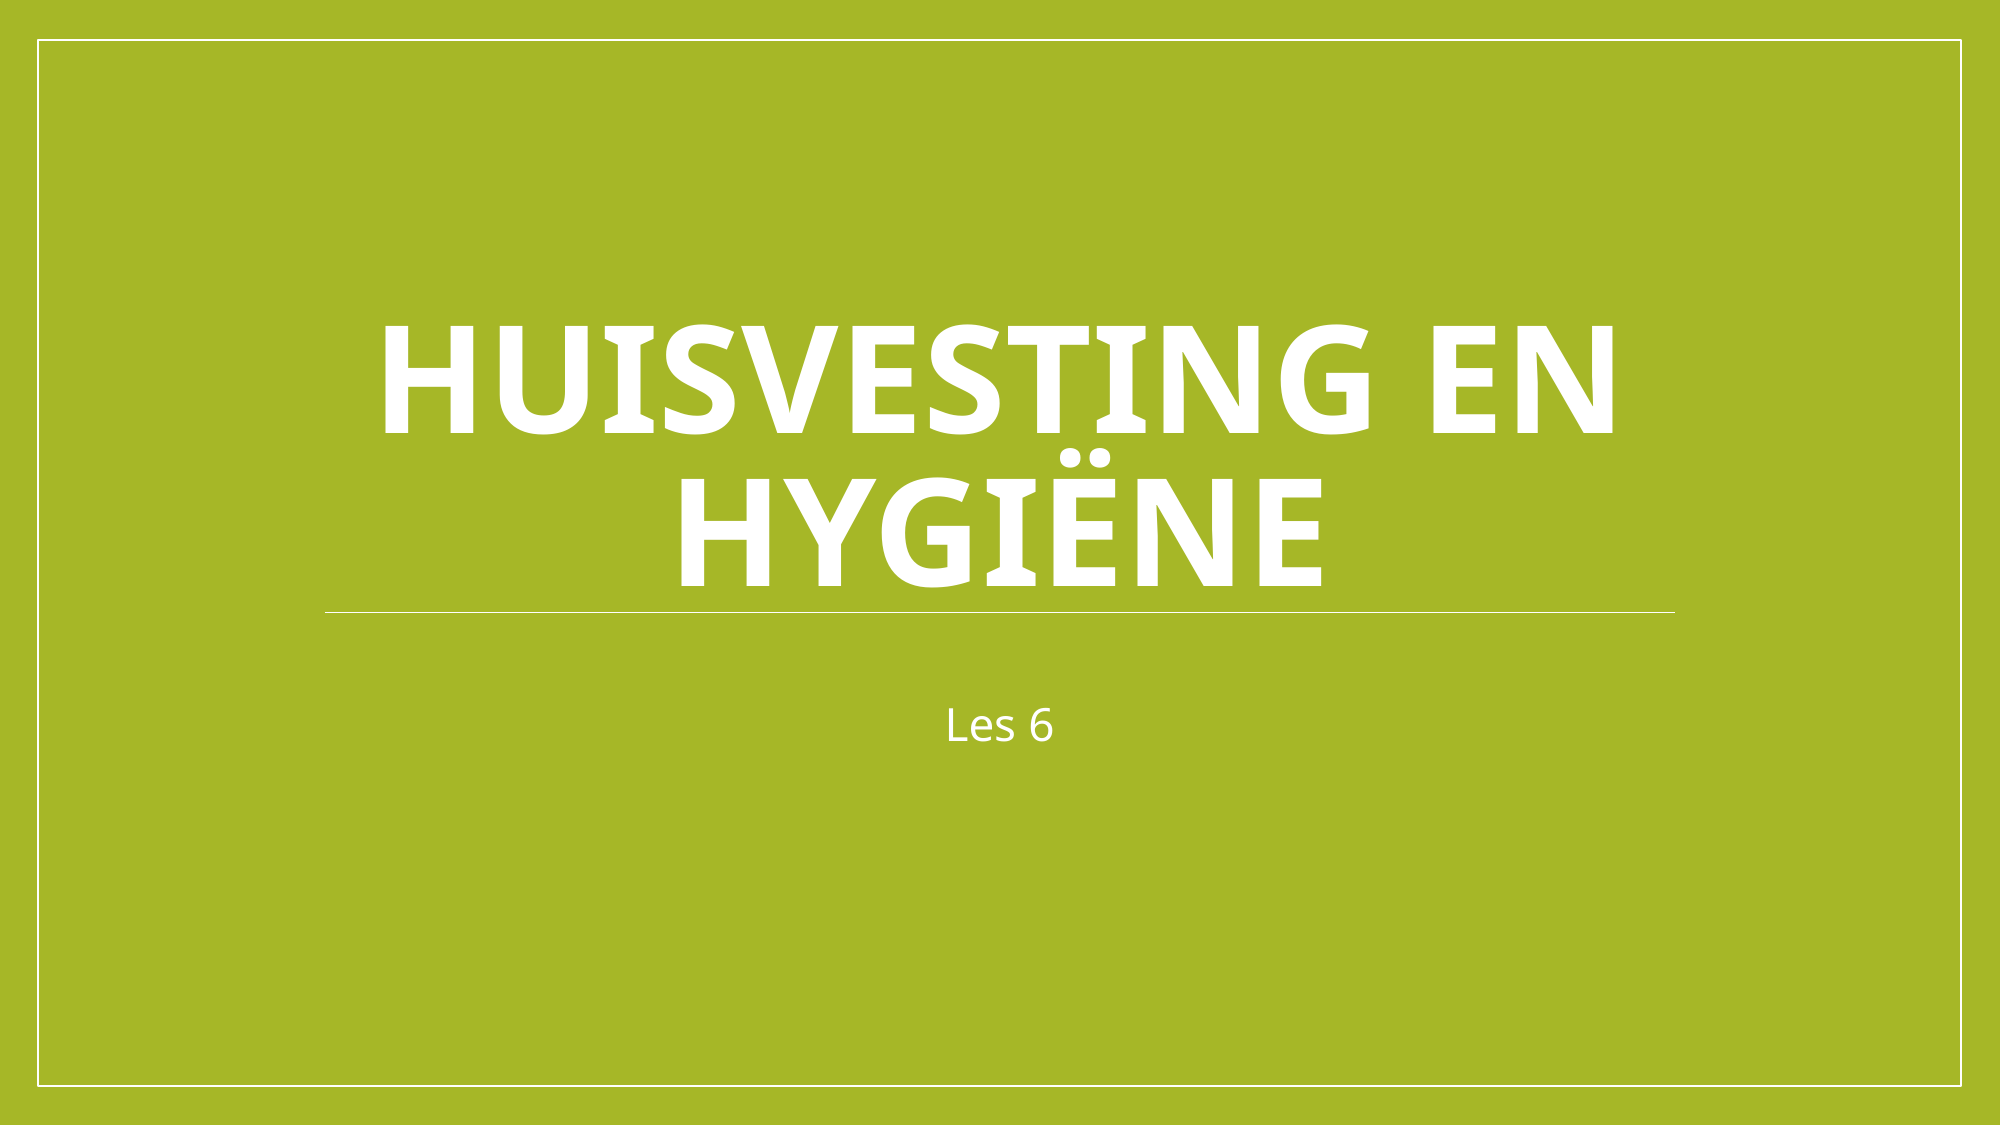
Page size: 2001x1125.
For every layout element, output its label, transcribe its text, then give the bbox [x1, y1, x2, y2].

subtitle Les 6 [280, 694, 1719, 923]
title Huisvesting en Hygiëne [182, 144, 1818, 625]
